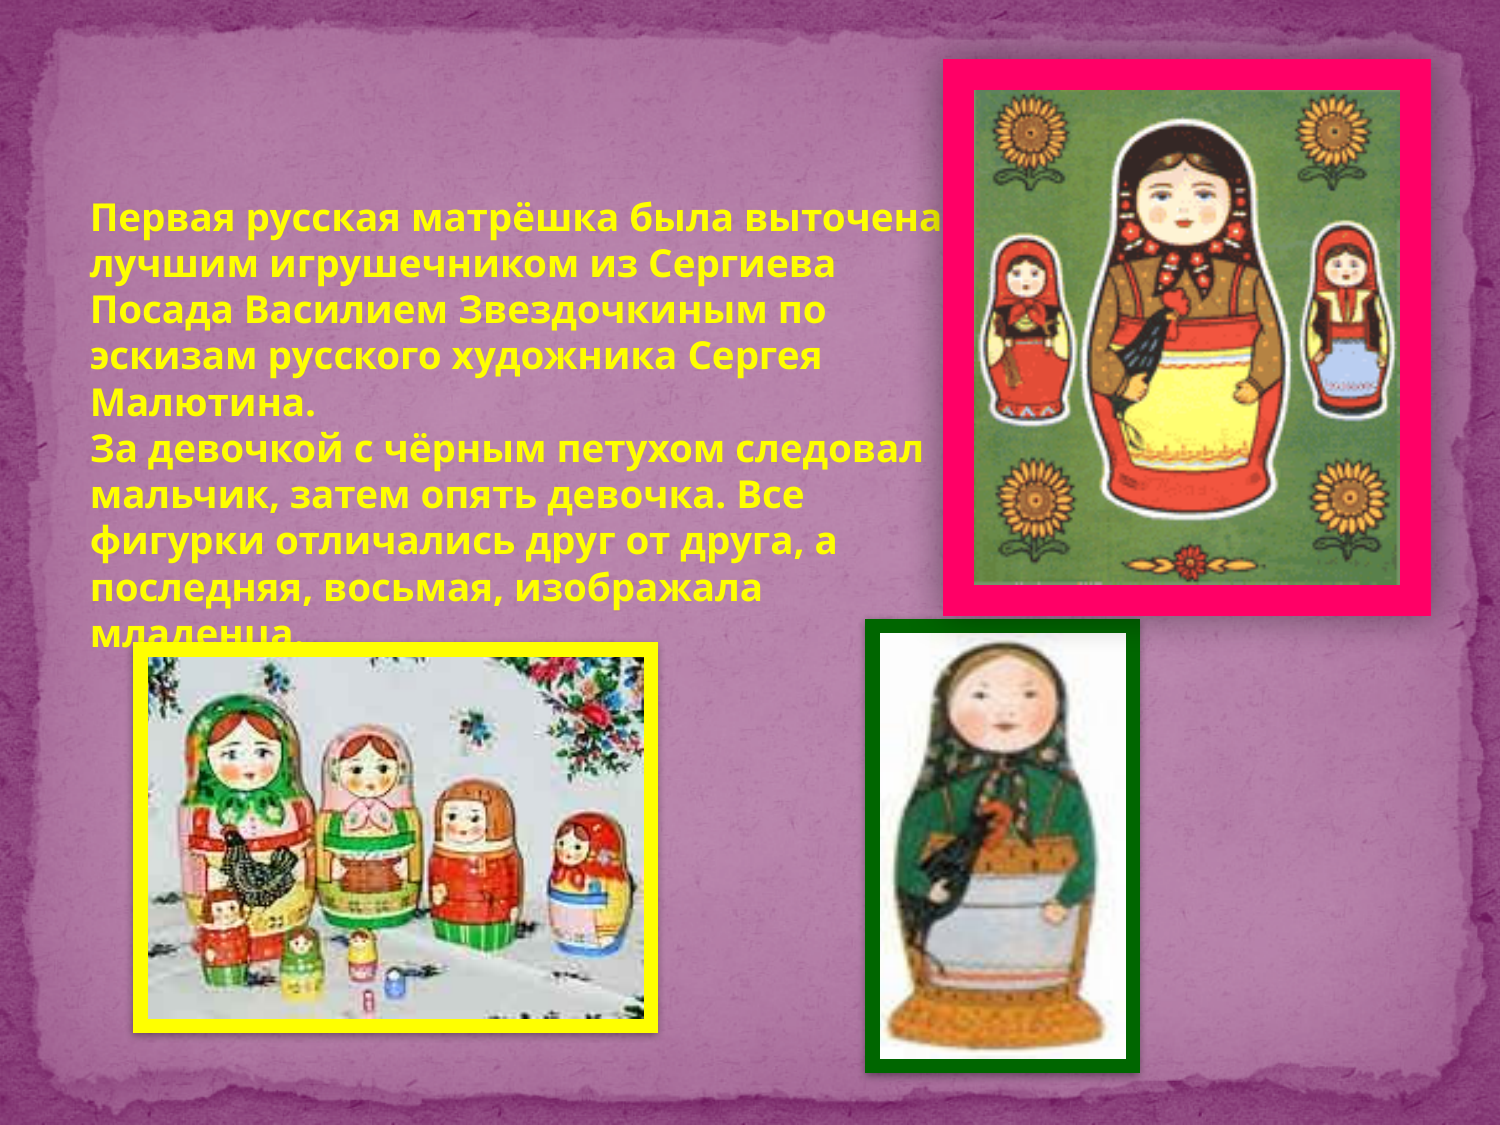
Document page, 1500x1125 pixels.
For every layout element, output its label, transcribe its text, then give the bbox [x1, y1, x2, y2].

picture [880, 633, 1126, 1059]
picture [148, 657, 644, 1019]
title Первая русская матрёшка была выточена лучшим игрушечником из Сергиева Посада Василием Звездочкиным по эскизам русского художника Сергея Малютина. За девочкой с чёрным петухом следовал мальчик, затем опять девочка. Все фигурки отличались друг от друга, а последняя, восьмая, изображала младенца. [74, 184, 920, 894]
picture [974, 90, 1400, 585]
